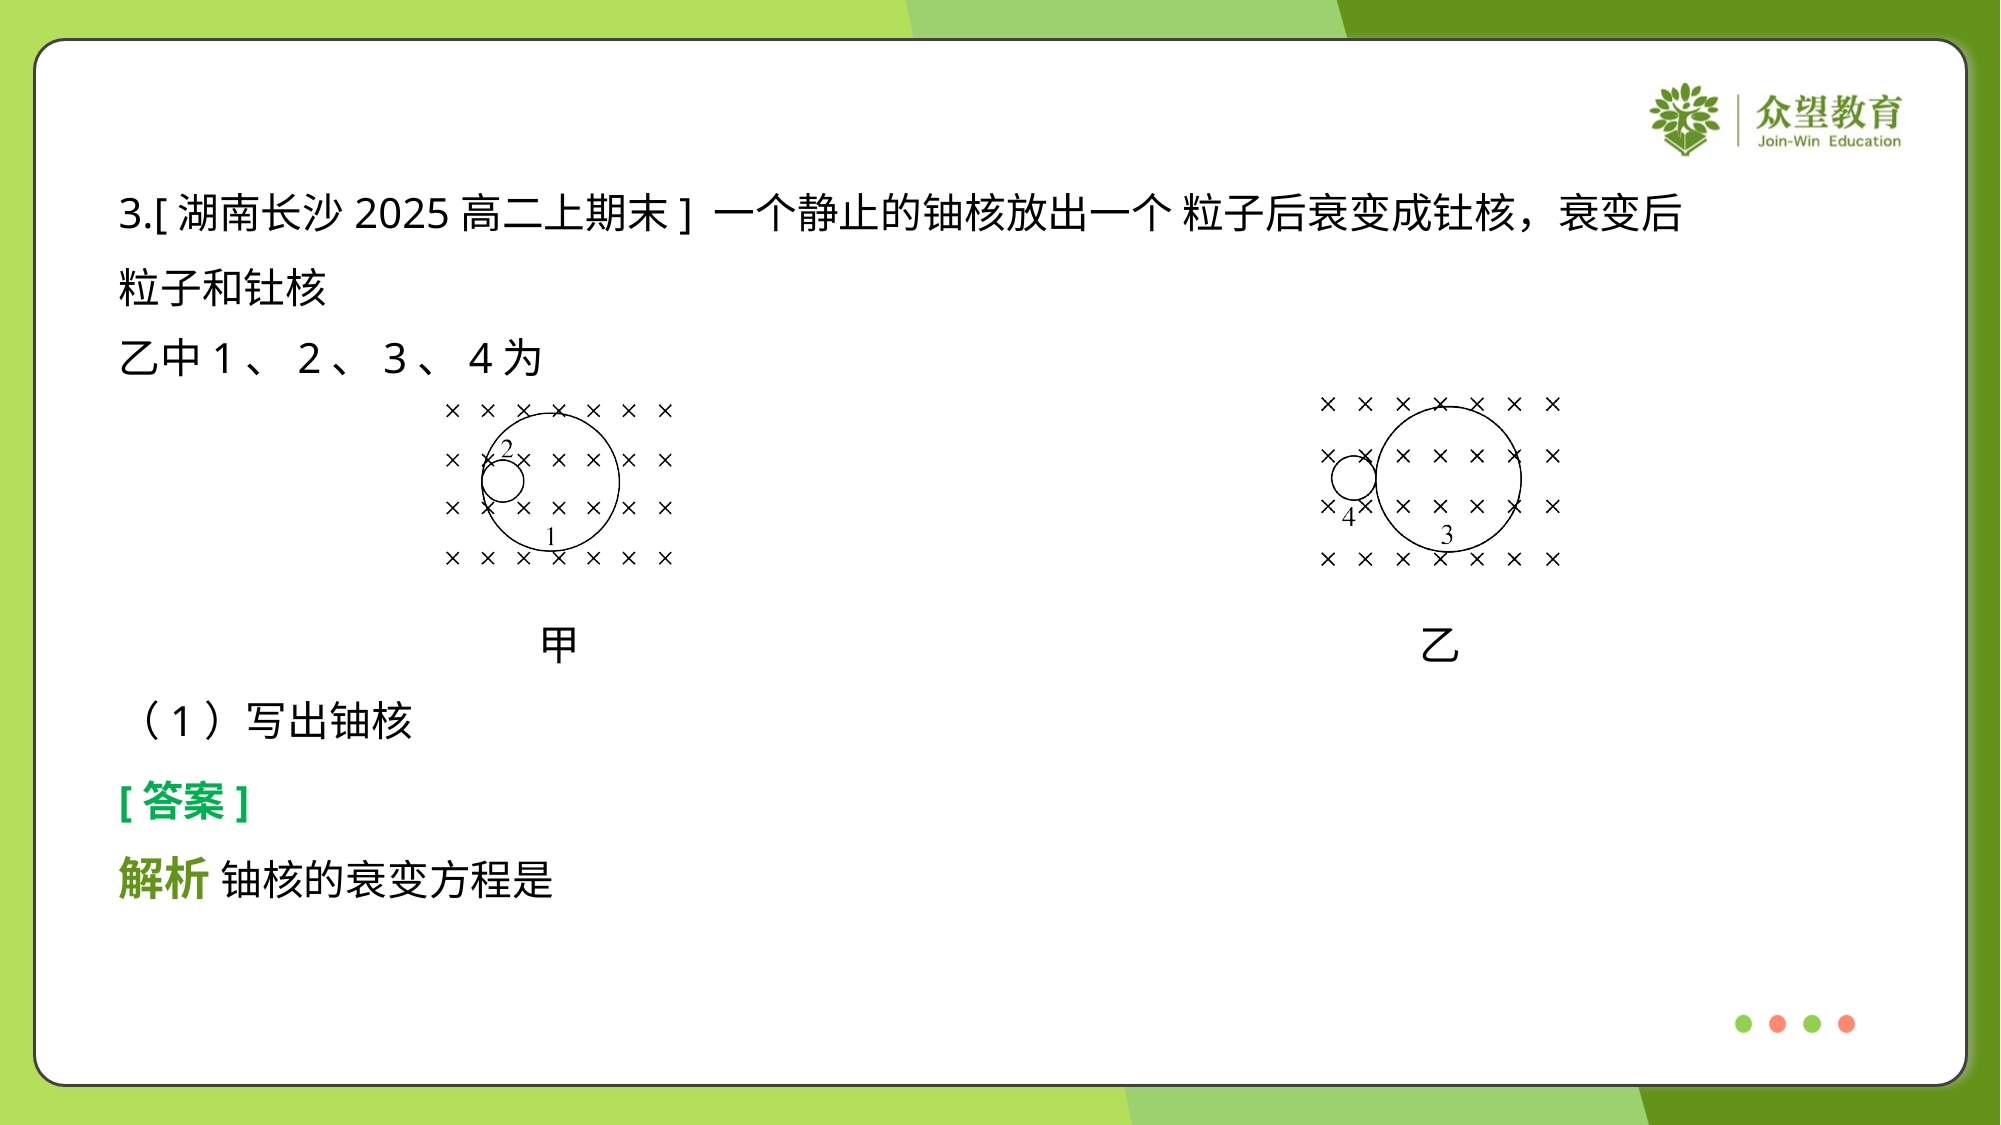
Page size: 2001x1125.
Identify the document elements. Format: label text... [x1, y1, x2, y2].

picture [0, 0, 2000, 1125]
text_box 甲 [533, 593, 585, 728]
text_box 乙 [1415, 593, 1467, 728]
